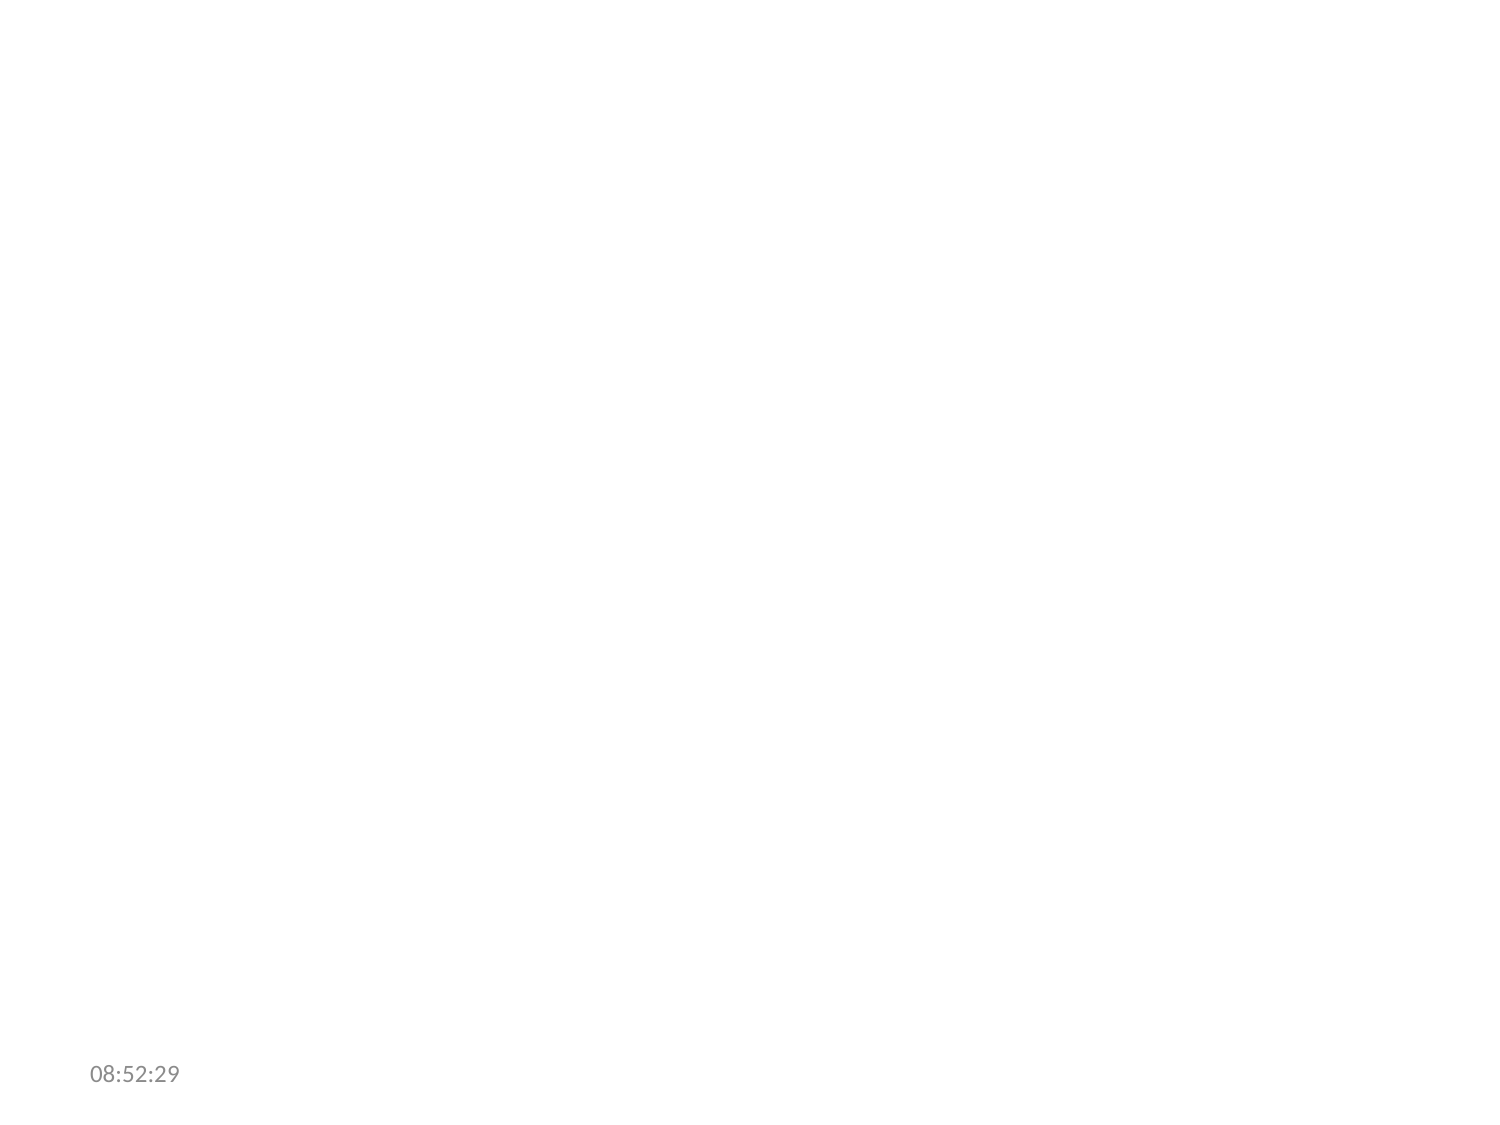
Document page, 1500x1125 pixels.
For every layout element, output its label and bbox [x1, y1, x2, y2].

slide_number [75, 1042, 425, 1103]
